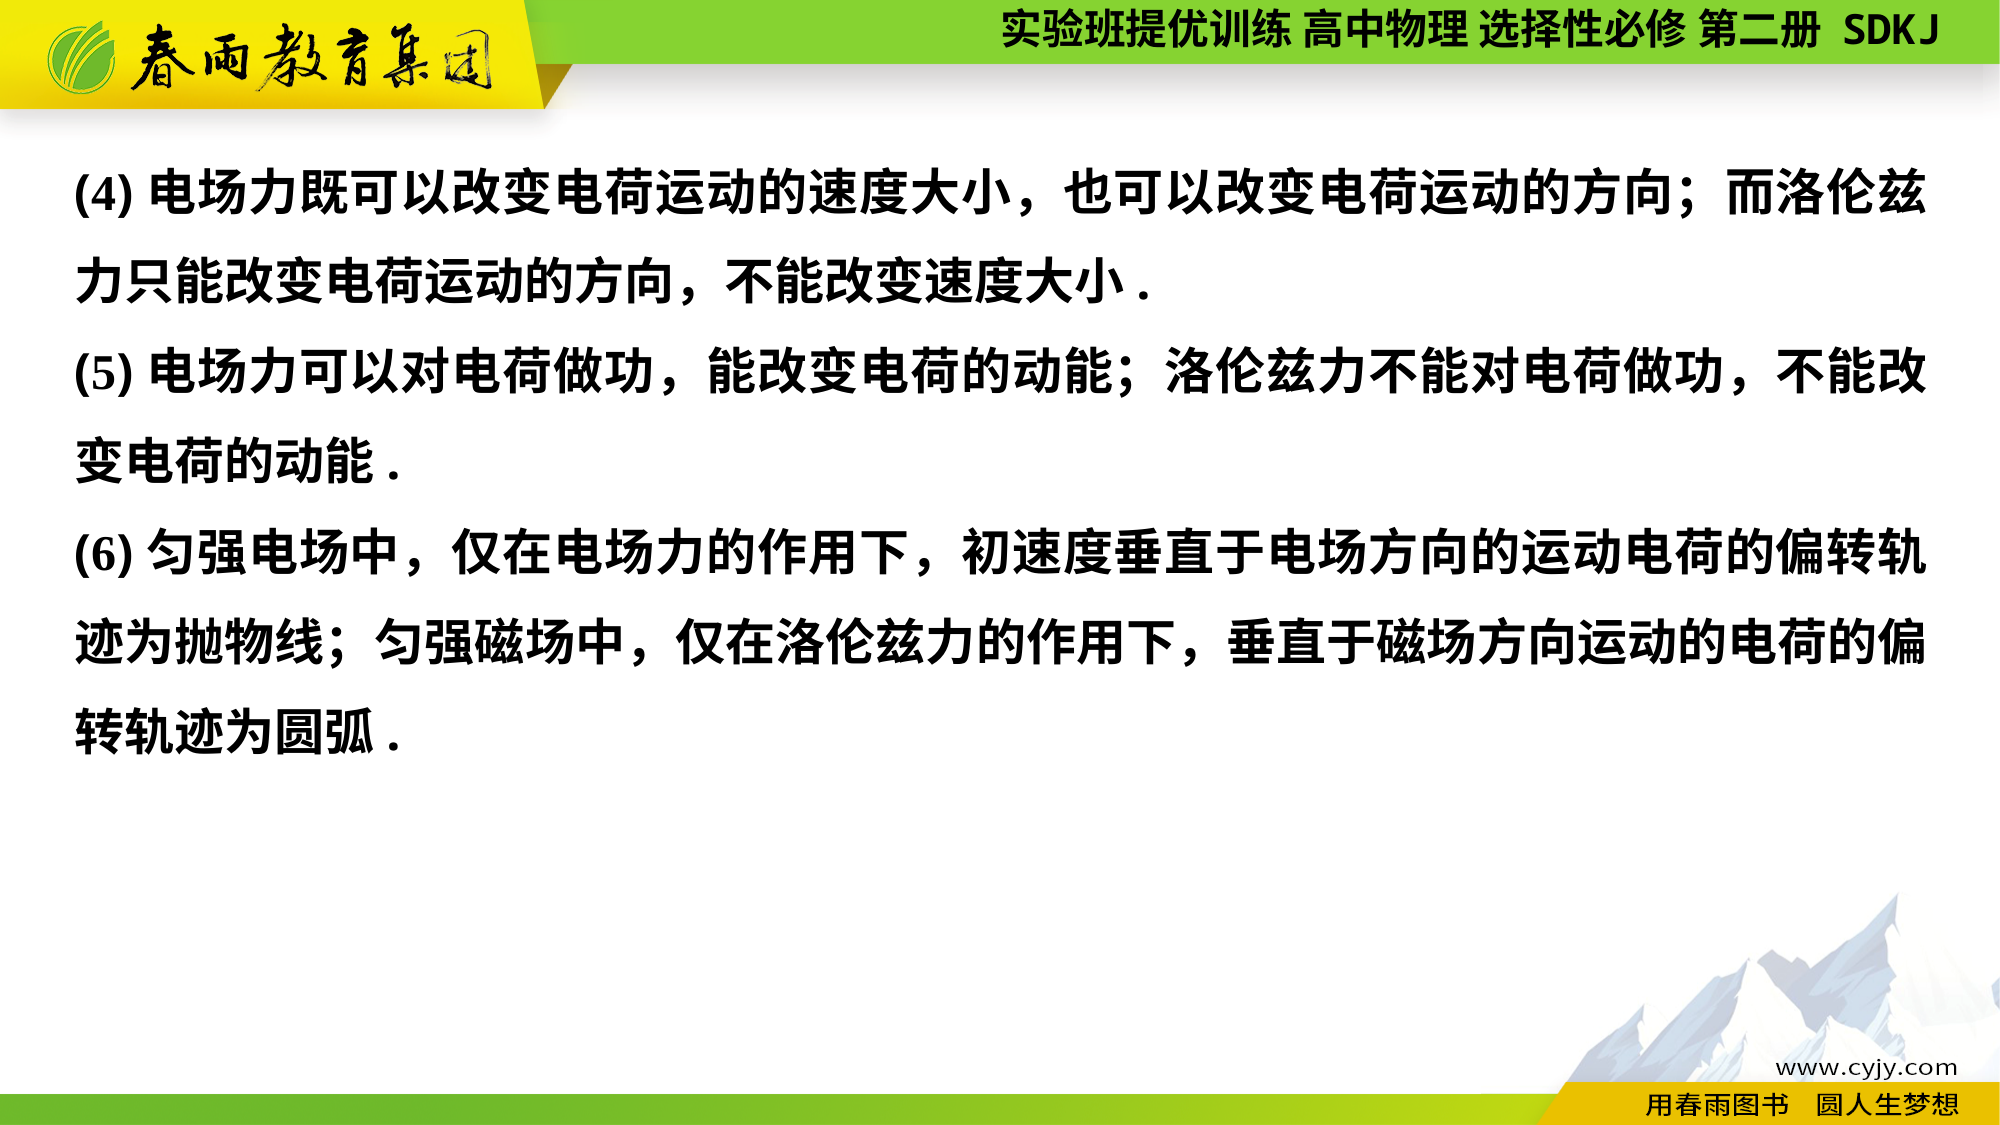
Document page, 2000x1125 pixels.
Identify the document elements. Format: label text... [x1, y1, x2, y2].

list (4)电场力既可以改变电荷运动的速度大小，也可以改变电荷运动的方向；而洛伦兹力只能改变电荷运动的方向，不能改变速度大小. (5)电场力可以对电荷做功，能改变电荷的动能；洛伦兹力不能对电荷做功，不能改变电荷的动能. (6)匀强电场中，仅在电场力的作用下，初速度垂直于电场方向的运动电荷的偏转轨迹为抛物线；匀强磁场中，仅在洛伦兹力的作用下，垂直于磁场方向运动的电荷的偏转轨迹为圆弧. [59, 122, 1944, 763]
picture [0, 0, 2000, 1125]
